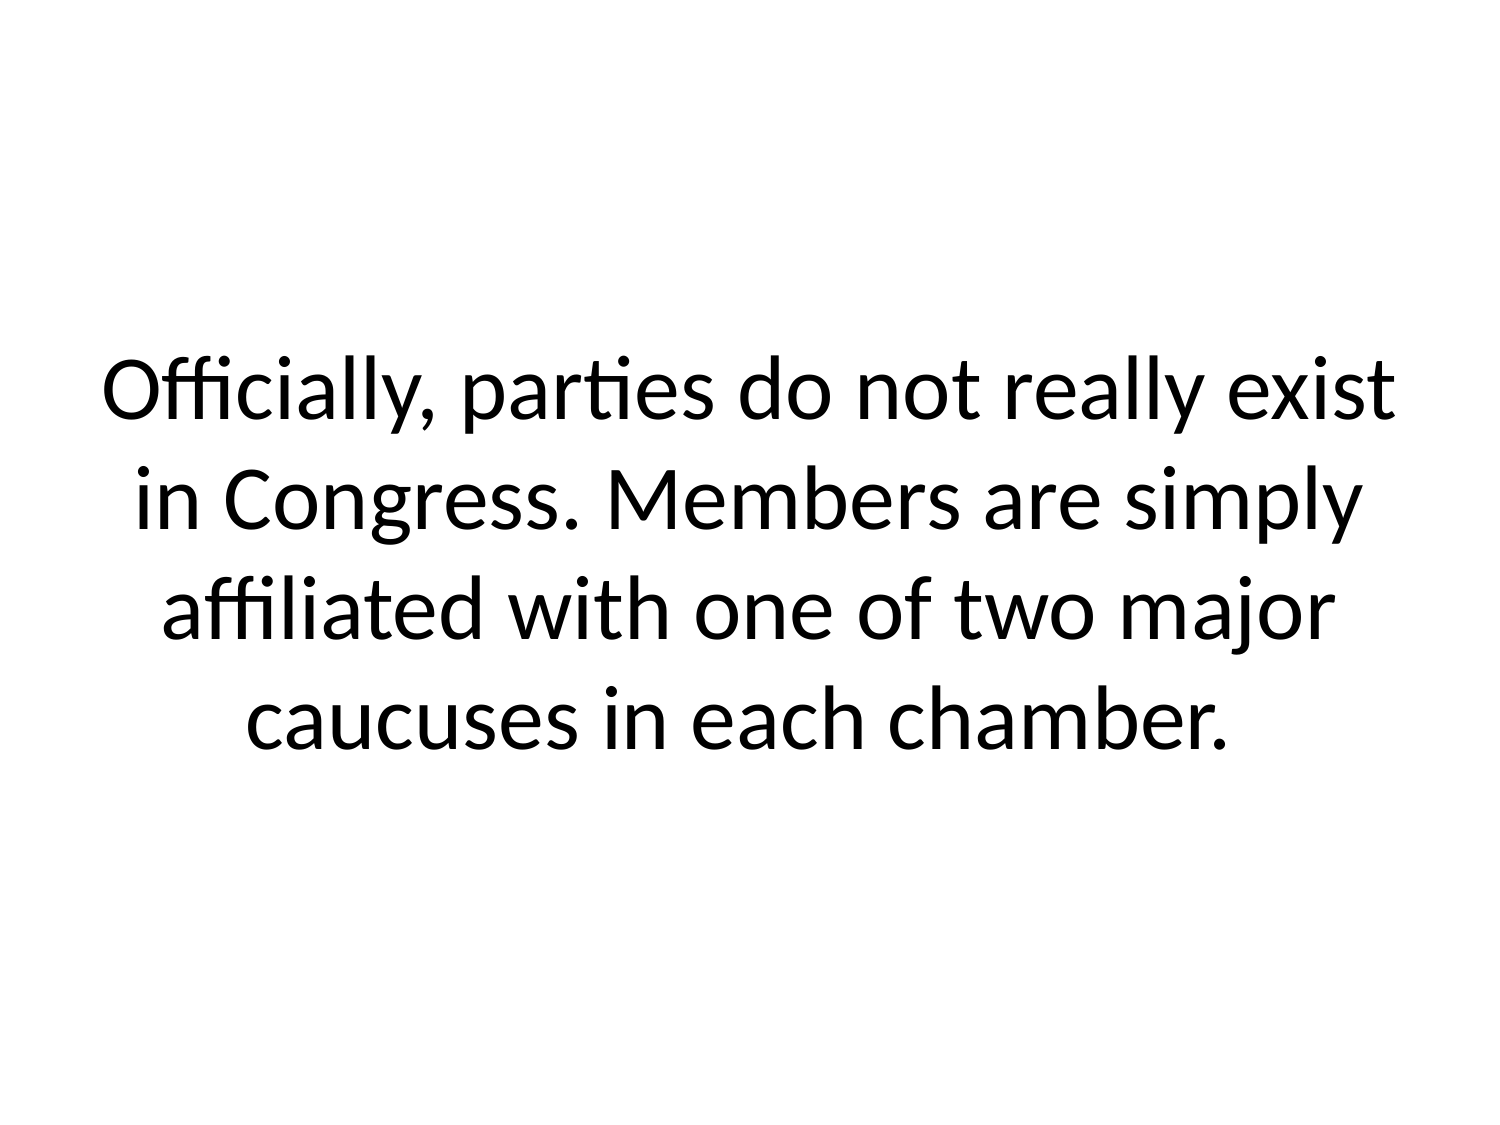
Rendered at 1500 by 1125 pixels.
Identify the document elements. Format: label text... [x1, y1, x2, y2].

title Officially, parties do not really exist in Congress. Members are simply affiliated with one of two major caucuses in each chamber. [74, 44, 1426, 1051]
